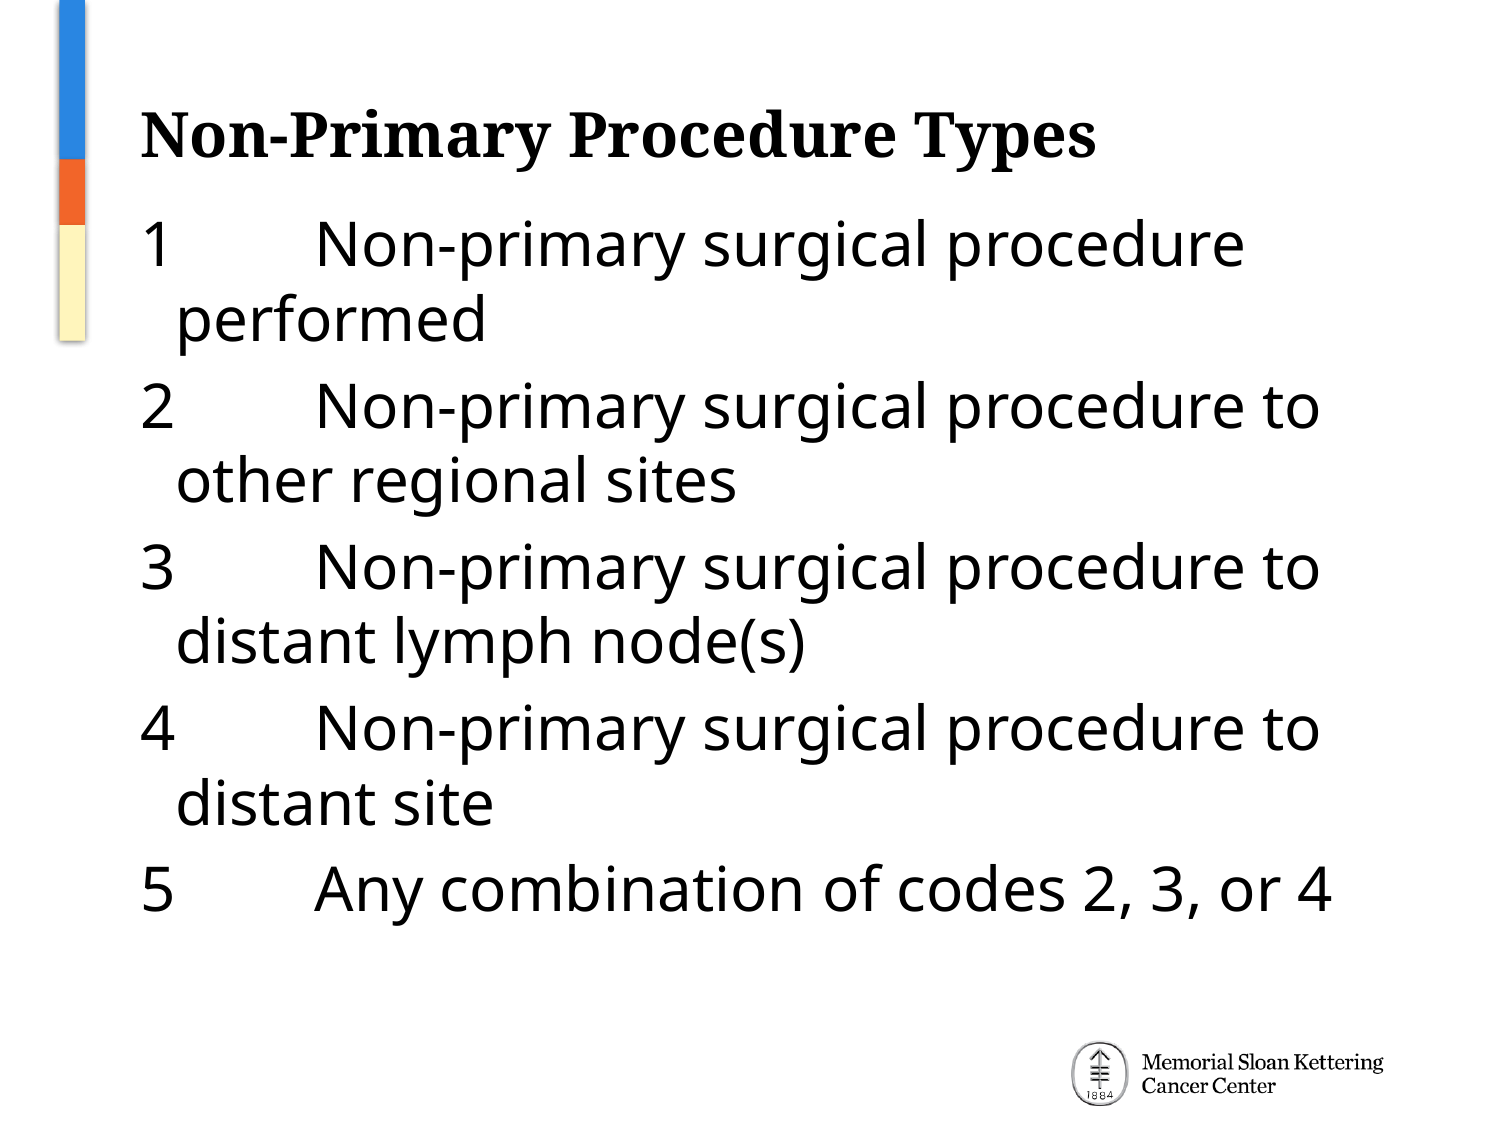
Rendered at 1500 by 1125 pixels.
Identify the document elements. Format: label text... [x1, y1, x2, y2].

list 1 Non-primary surgical procedure performed 2 Non-primary surgical procedure to other regional sites 3 Non-primary surgical procedure to distant lymph node(s) 4 Non-primary surgical procedure to distant site 5 Any combination of codes 2, 3, or 4 [125, 197, 1386, 940]
title Non-Primary Procedure Types [125, 48, 1386, 178]
